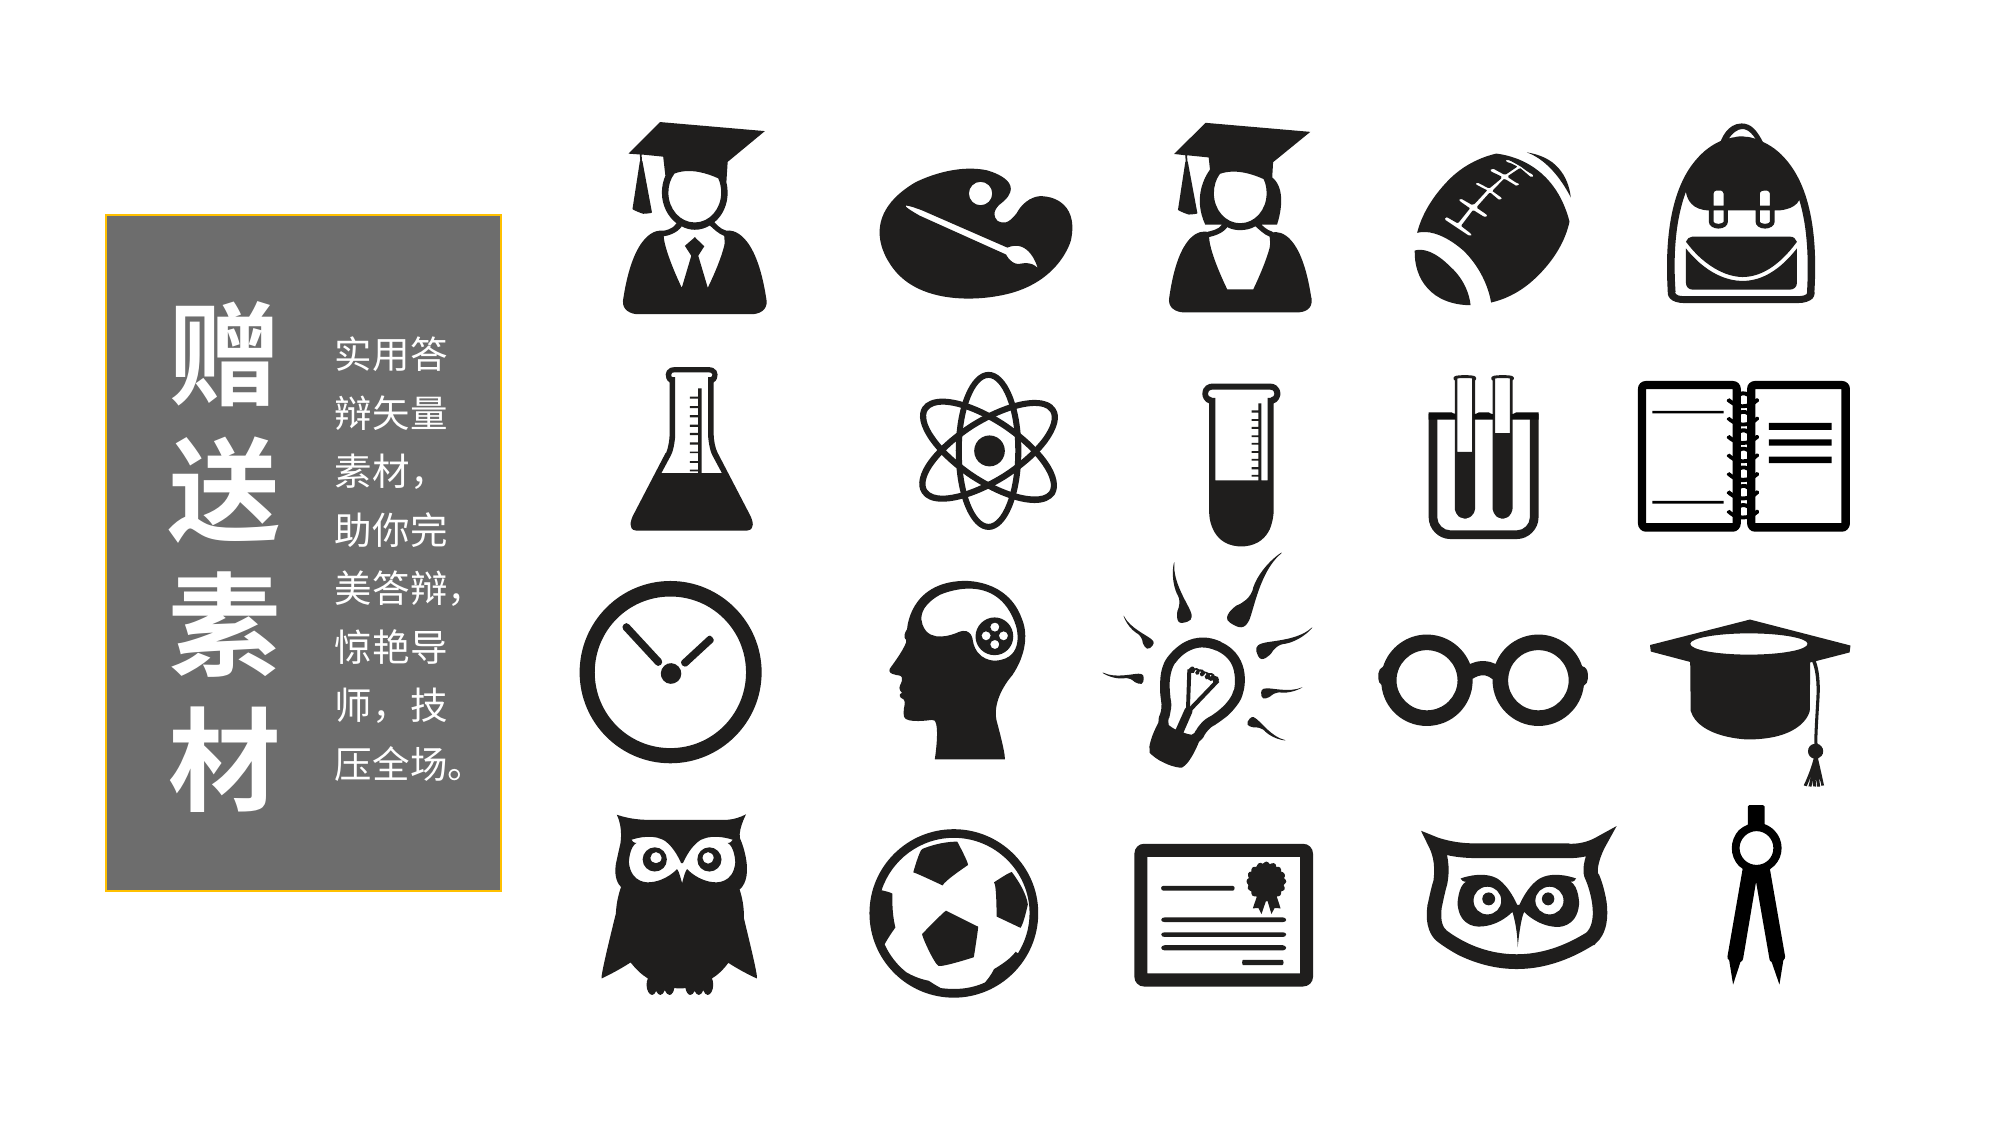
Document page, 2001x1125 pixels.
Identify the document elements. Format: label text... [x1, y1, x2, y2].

text_box [1168, 122, 1312, 313]
text_box [105, 214, 502, 892]
text_box [630, 367, 753, 531]
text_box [1421, 826, 1617, 970]
text_box [1727, 805, 1786, 985]
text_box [579, 580, 762, 764]
text_box 实用答辩矢量素材，助你完美答辩，惊艳导师，技压全场。 [319, 310, 463, 805]
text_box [1664, 123, 1818, 304]
text_box [1378, 634, 1588, 726]
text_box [1414, 152, 1571, 306]
text_box [1650, 619, 1851, 787]
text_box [1637, 380, 1850, 532]
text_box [1134, 843, 1314, 987]
text_box [1202, 383, 1281, 547]
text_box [883, 567, 1034, 760]
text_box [1428, 375, 1539, 539]
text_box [869, 829, 1039, 998]
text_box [916, 371, 1061, 530]
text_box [600, 814, 758, 995]
text_box [622, 122, 767, 315]
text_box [1098, 547, 1317, 768]
text_box 赠 送 素 材 [153, 277, 296, 833]
text_box [879, 168, 1073, 299]
